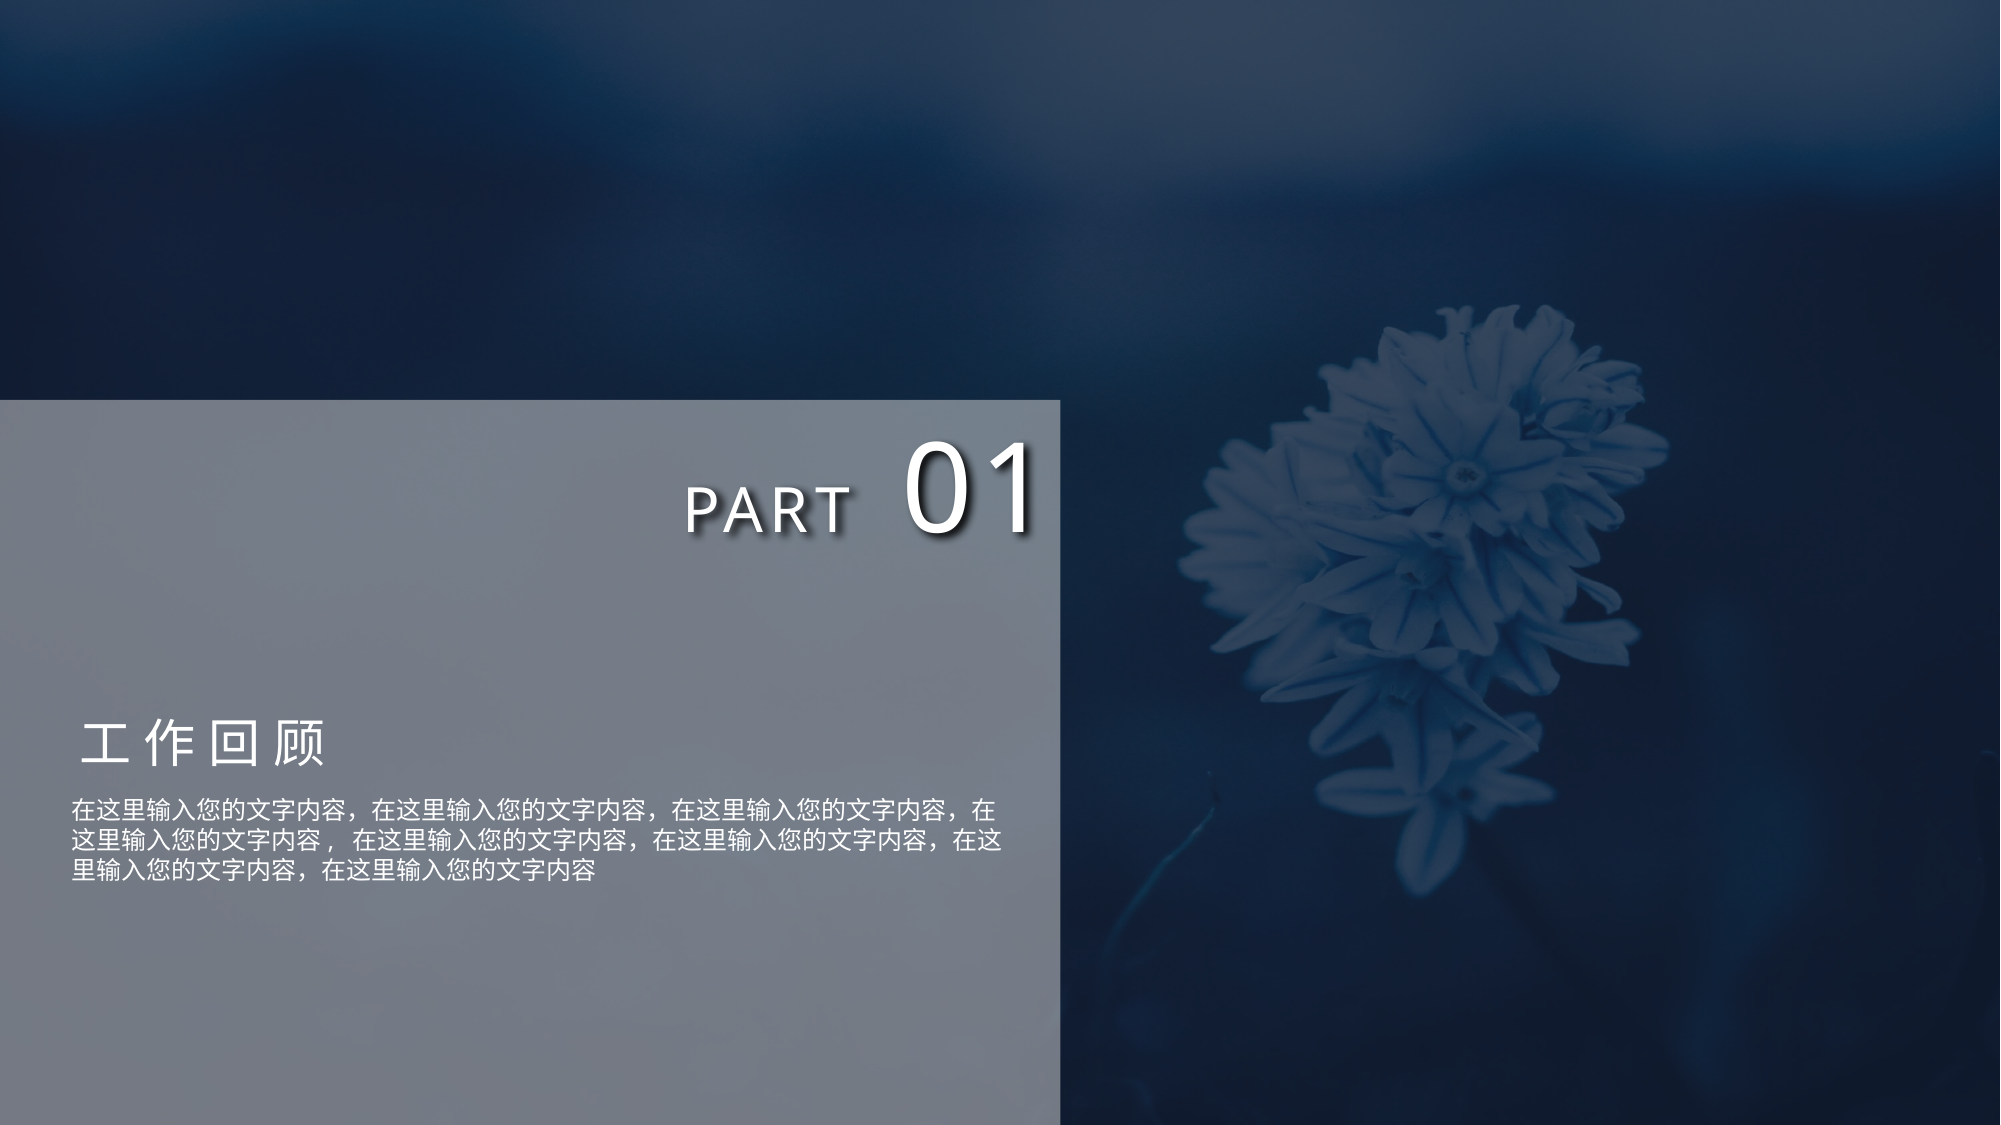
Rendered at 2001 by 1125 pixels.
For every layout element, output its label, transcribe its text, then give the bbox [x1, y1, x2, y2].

text_box PART 01 [616, 399, 1118, 565]
text_box [0, 0, 2000, 1125]
text_box 工作回顾 [64, 702, 341, 780]
text_box [0, 399, 1061, 1125]
text_box 在这里输入您的文字内容，在这里输入您的文字内容，在这里输入您的文字内容，在这里输入您的文字内容,在这里输入您的文字内容，在这里输入您的文字内容，在这里输入您的文字内容，在这里输入您的文字内容 [56, 787, 1021, 922]
